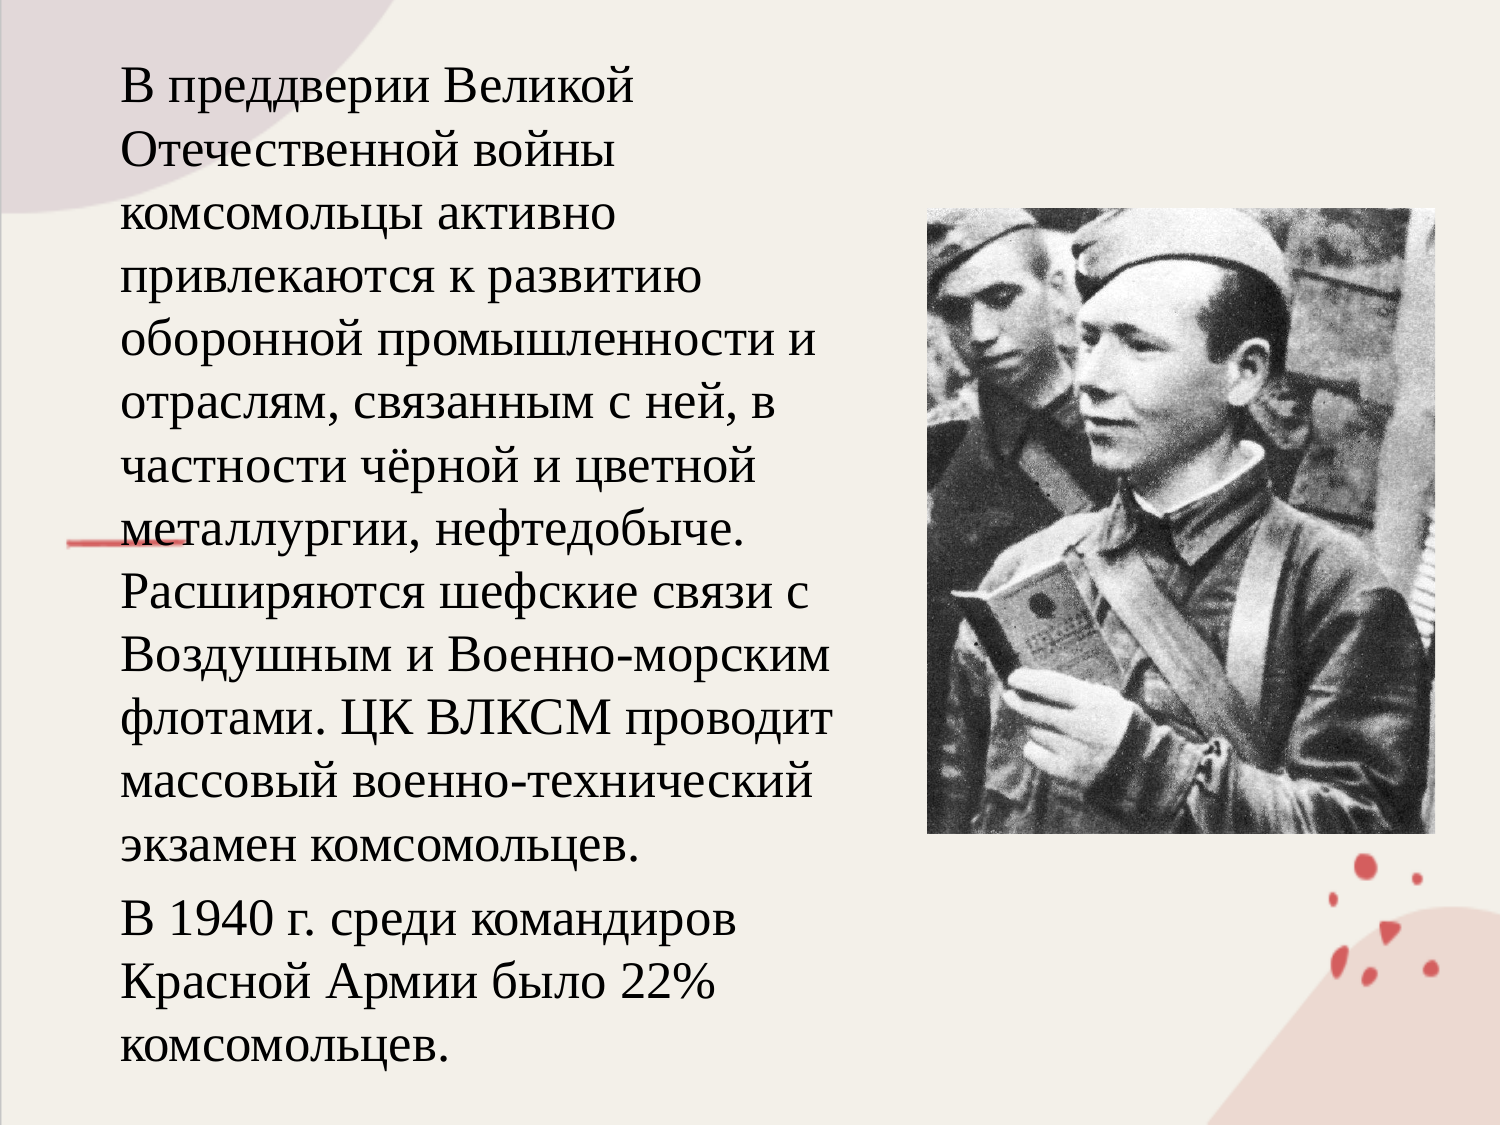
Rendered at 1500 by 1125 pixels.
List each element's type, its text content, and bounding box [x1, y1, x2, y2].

list В преддверии Великой Отечественной войны комсомольцы активно привлекаются к развитию оборонной промышленности и отраслям, связанным с ней, в частности чёрной и цветной металлургии, нефтедобыче. Расширяются шефские связи с Воздушным и Военно-морским флотами. ЦК ВЛКСМ проводит массовый военно-технический экзамен комсомольцев. В 1940 г. среди командиров Красной Армии было 22% комсомольцев. [53, 42, 939, 1083]
picture [0, 0, 1500, 1125]
